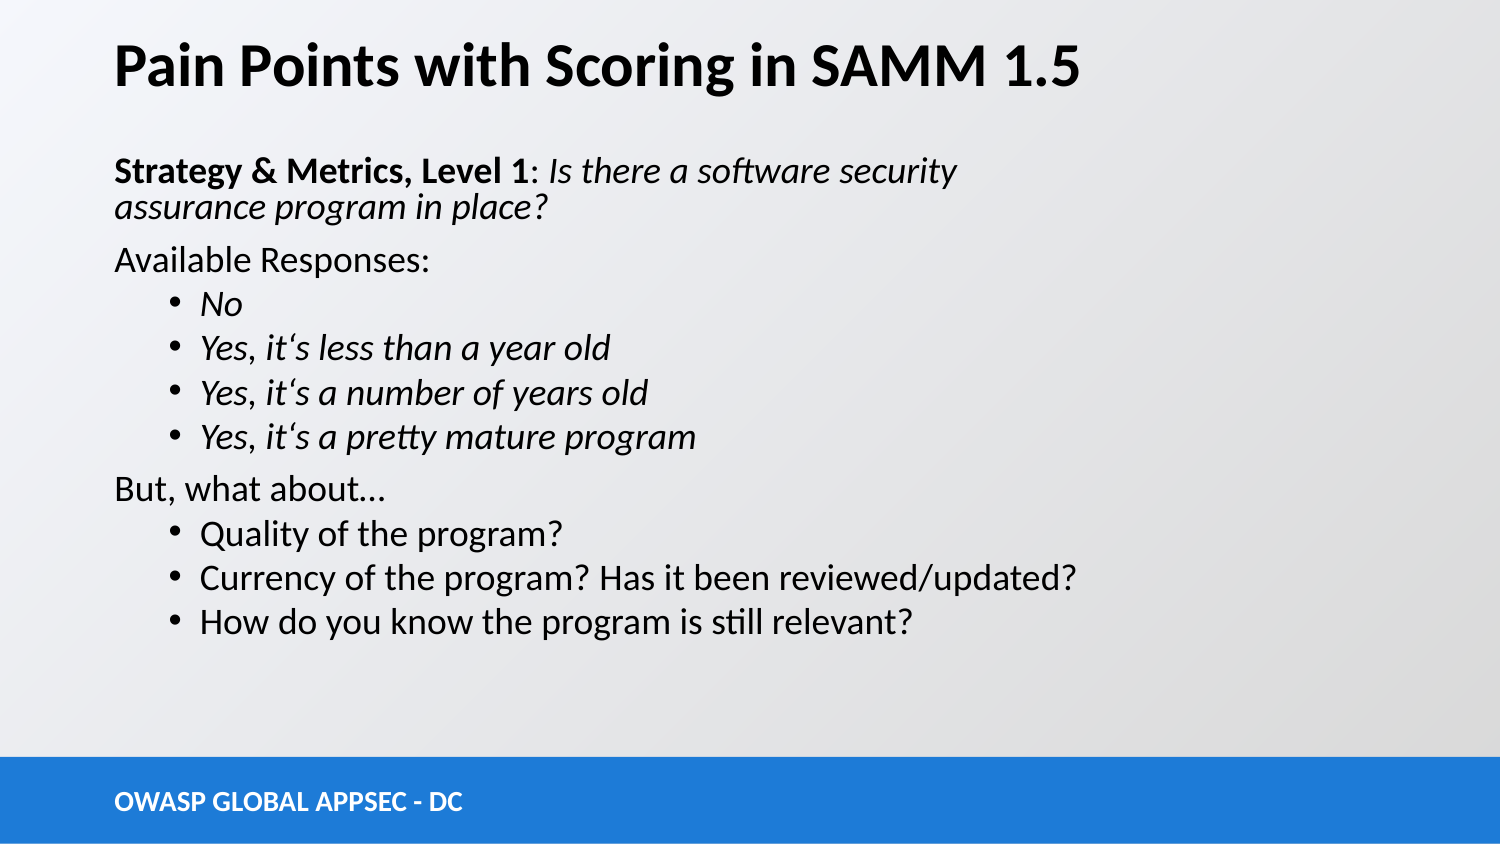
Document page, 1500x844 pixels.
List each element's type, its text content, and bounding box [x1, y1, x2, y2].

list Strategy & Metrics, Level 1: Is there a software security assurance program in place? Available Responses: No Yes, it‘s less than a year old Yes, it‘s a number of years old Yes, it‘s a pretty mature program But, what about… Quality of the program? Currency of the program? Has it been reviewed/updated? How do you know the program is still relevant? [103, 149, 1116, 695]
title Pain Points with Scoring in SAMM 1.5 [103, 26, 1397, 190]
